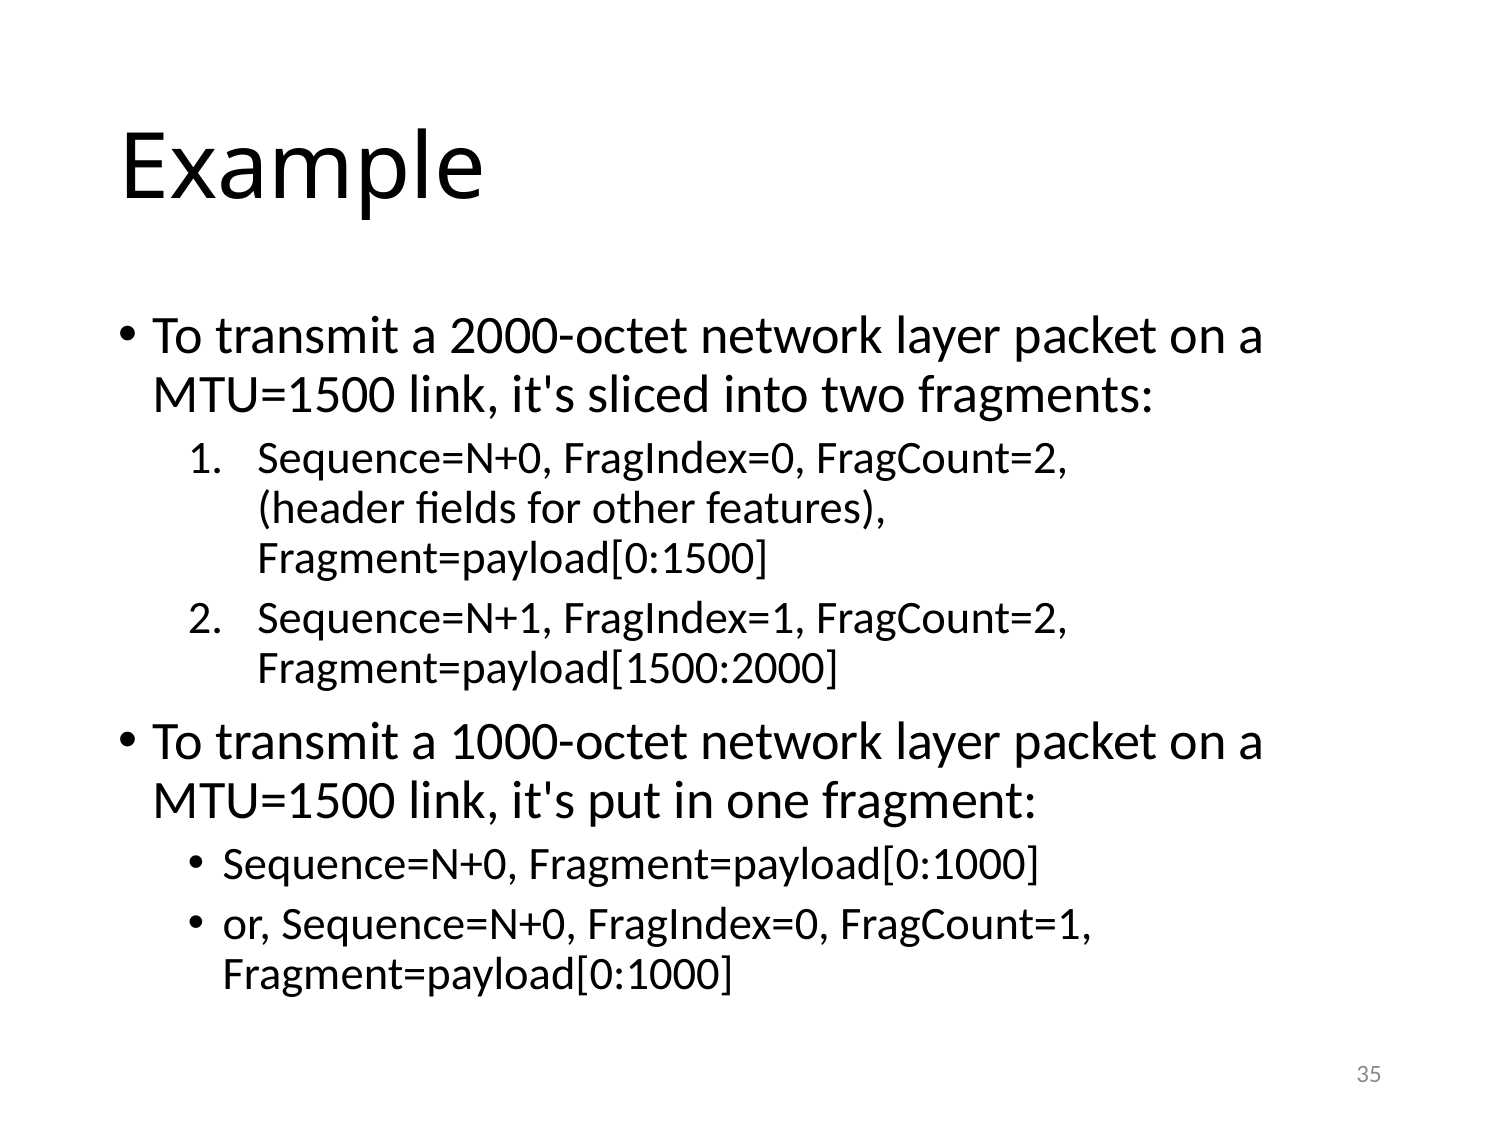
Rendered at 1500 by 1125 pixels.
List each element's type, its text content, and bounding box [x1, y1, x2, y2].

slide_number 35 [1059, 1042, 1397, 1103]
list To transmit a 2000-octet network layer packet on a MTU=1500 link, it's sliced into two fragments: Sequence=N+0, FragIndex=0, FragCount=2, (header fields for other features), Fragment=payload[0:1500] Sequence=N+1, FragIndex=1, FragCount=2, Fragment=payload[1500:2000] To transmit a 1000-octet network layer packet on a MTU=1500 link, it's put in one fragment: Sequence=N+0, Fragment=payload[0:1000] or, Sequence=N+0, FragIndex=0, FragCount=1, Fragment=payload[0:1000] [103, 299, 1397, 1014]
title Example [103, 59, 1397, 278]
